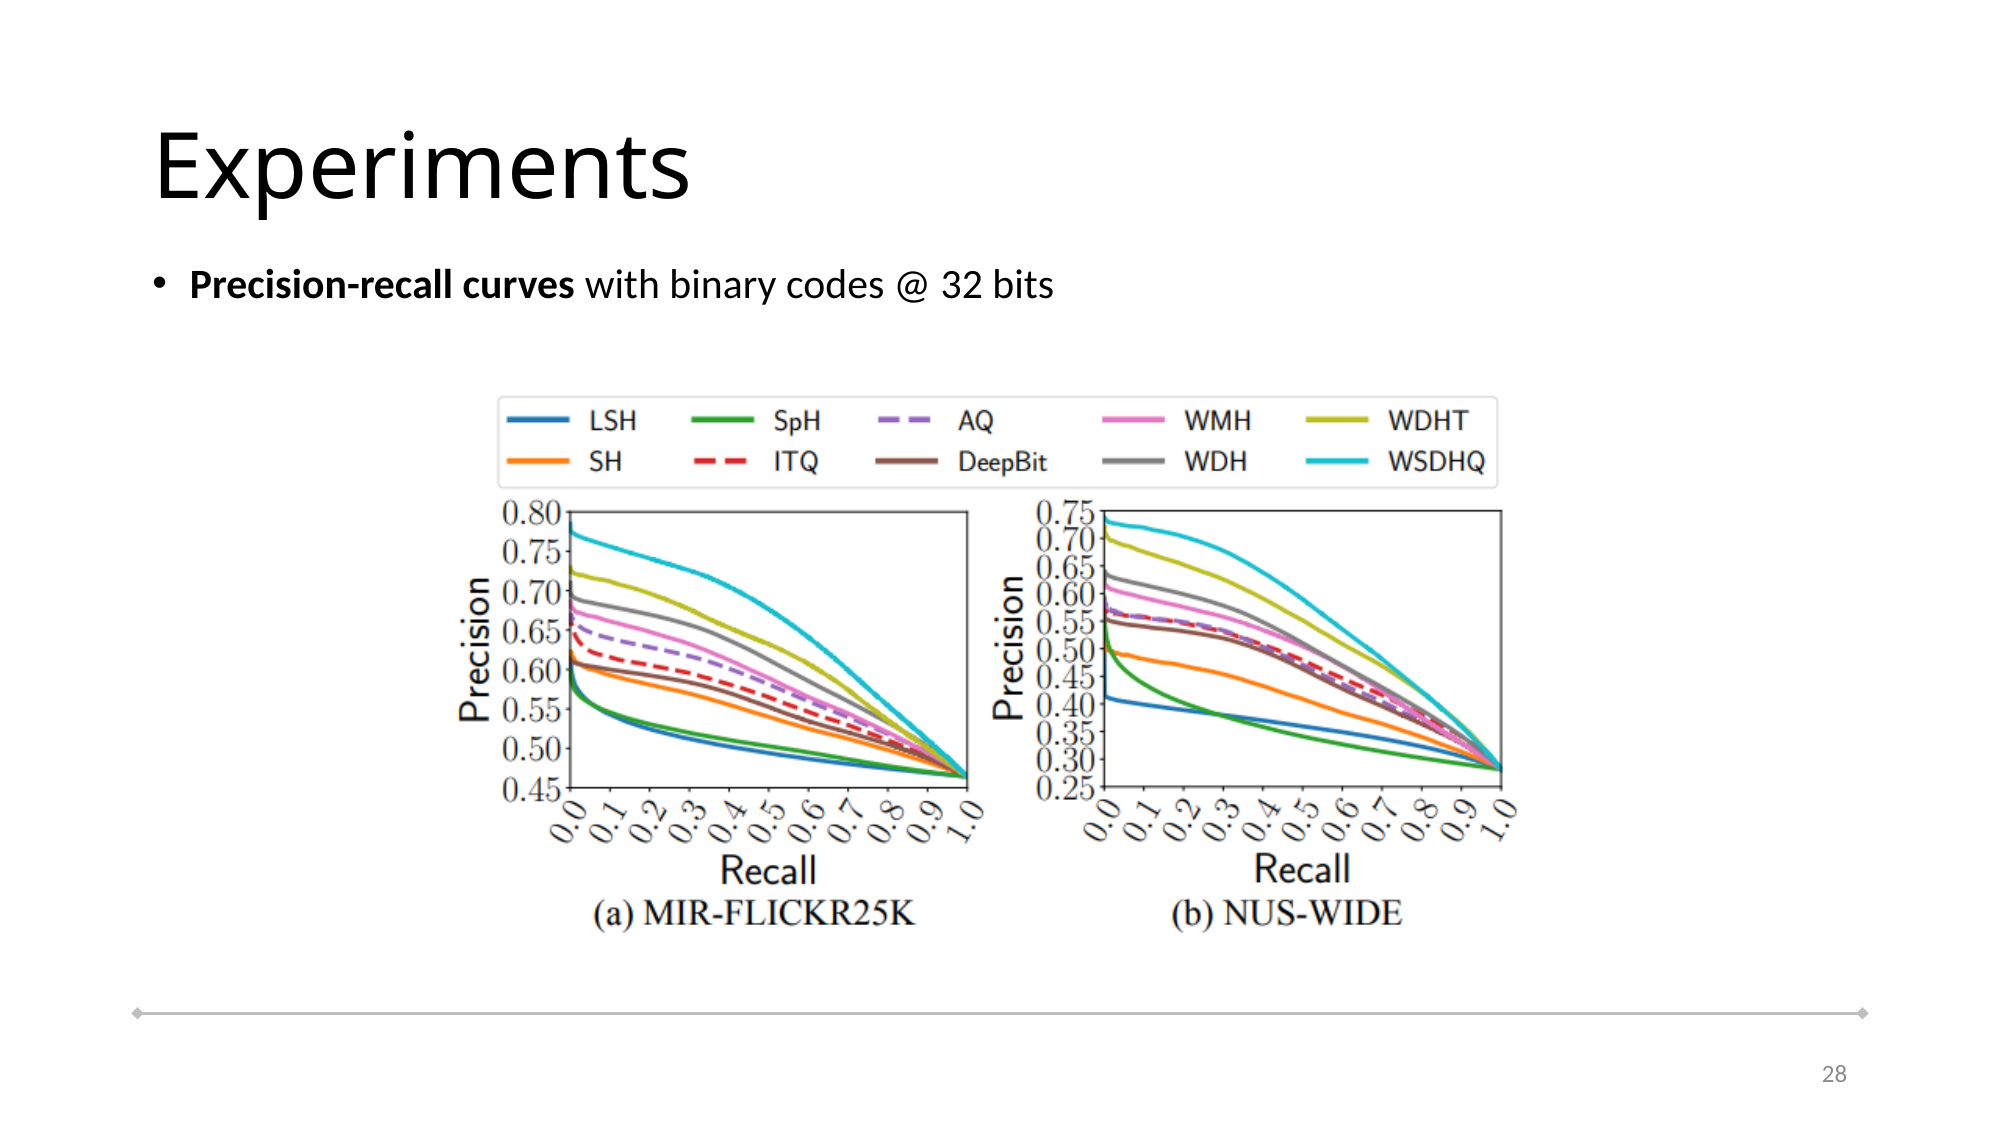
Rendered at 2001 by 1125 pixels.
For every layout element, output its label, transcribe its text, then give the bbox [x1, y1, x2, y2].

list Precision-recall curves with binary codes @ 32 bits [137, 224, 1863, 961]
title Experiments [137, 59, 1863, 224]
slide_number 28 [1412, 1042, 1863, 1103]
picture [408, 360, 1592, 961]
